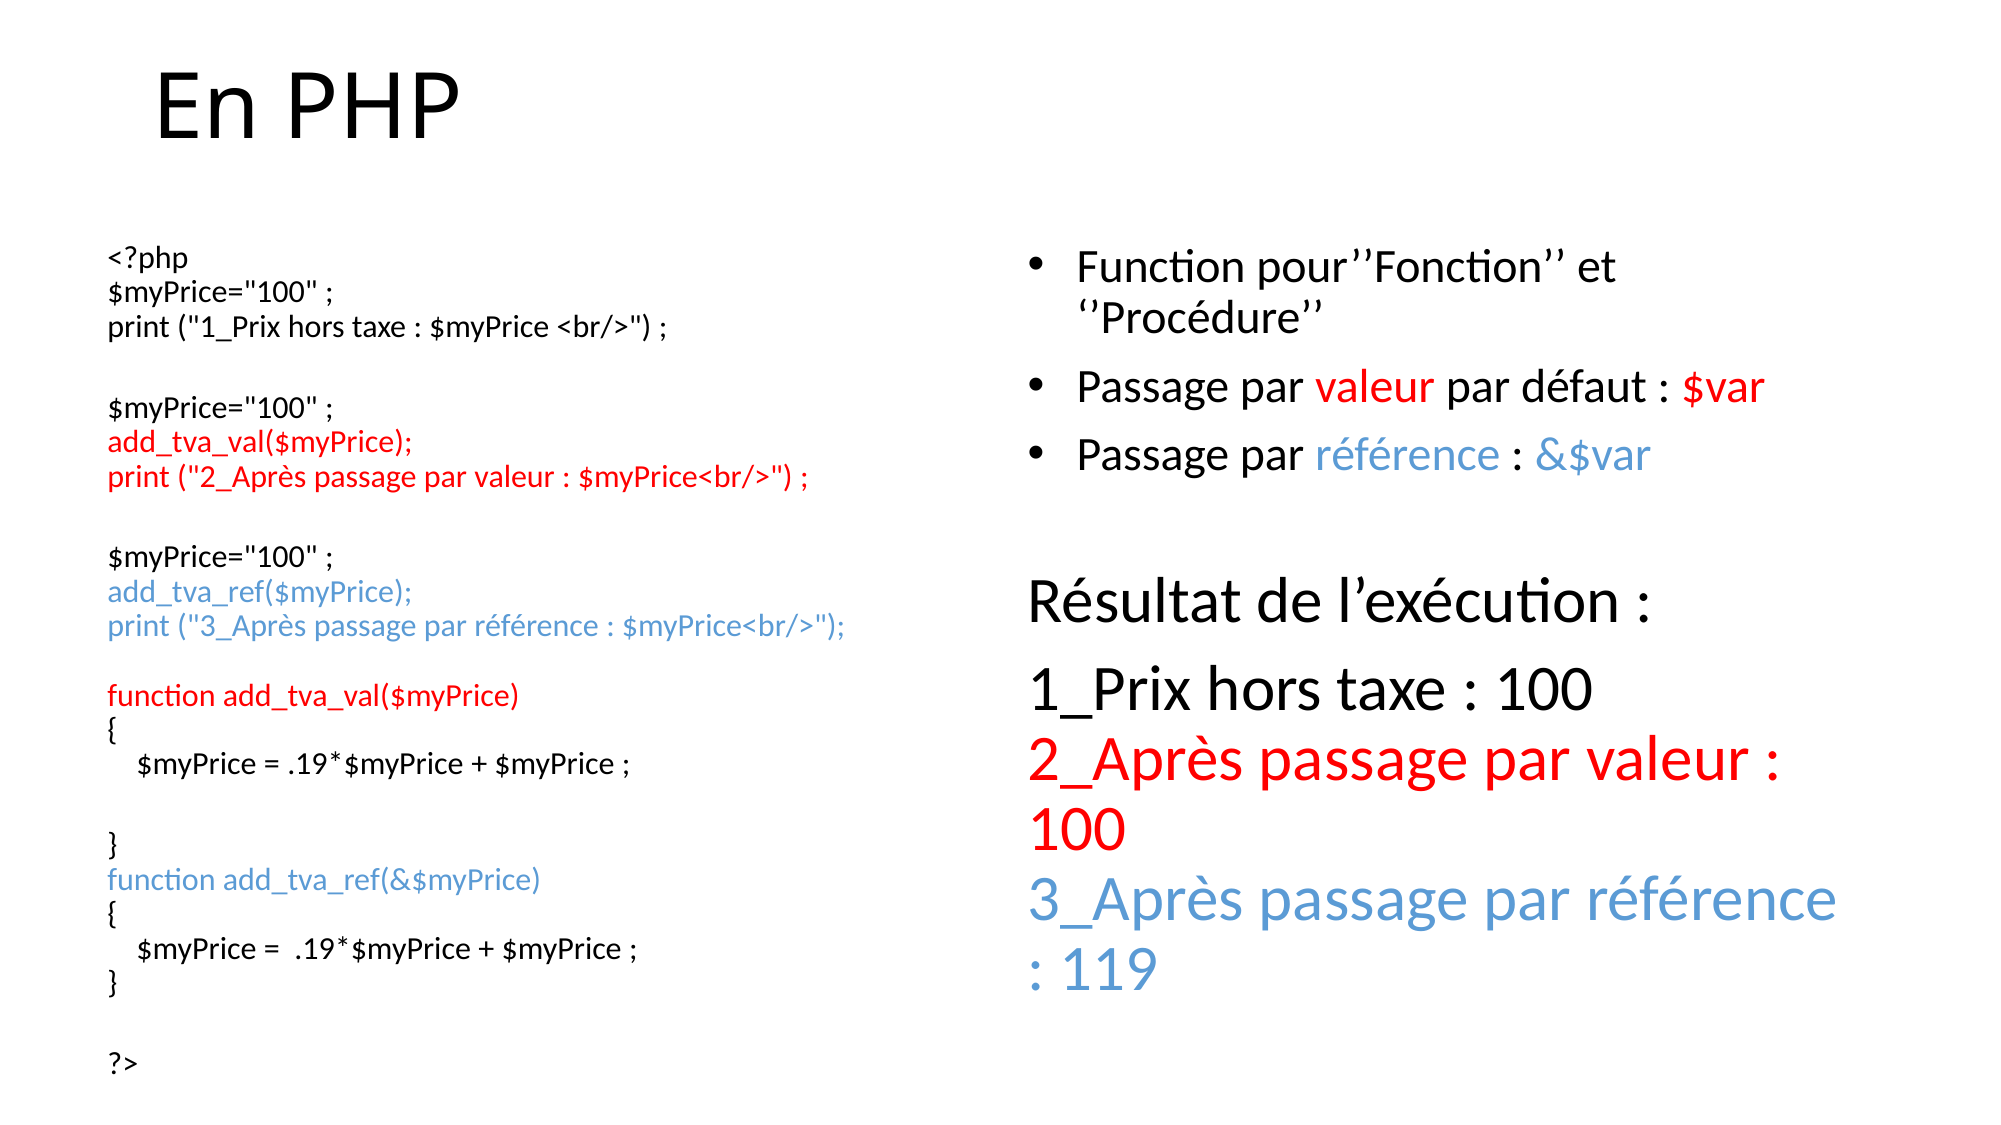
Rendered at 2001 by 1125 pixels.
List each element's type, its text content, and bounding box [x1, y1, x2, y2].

title En PHP [137, 0, 1863, 218]
list Function pour’’Fonction’’ et ‘’Procédure’’ Passage par valeur par défaut : $var Passage par référence : &$var Résultat de l’exécution : 1_Prix hors taxe : 100 2_Après passage par valeur : 100 3_Après passage par référence : 119 [1012, 233, 1863, 1014]
list <?php $myPrice="100" ; print ("1_Prix hors taxe : $myPrice <br/>") ; $myPrice="100" ; add_tva_val($myPrice); print ("2_Après passage par valeur : $myPrice<br/>") ; $myPrice="100" ; add_tva_ref($myPrice); print ("3_Après passage par référence : $myPrice<br/>"); function add_tva_val($myPrice) { $myPrice = .19*$myPrice + $myPrice ; } function add_tva_ref(&$myPrice) { $myPrice = .19*$myPrice + $myPrice ; } ?> [92, 233, 988, 1098]
